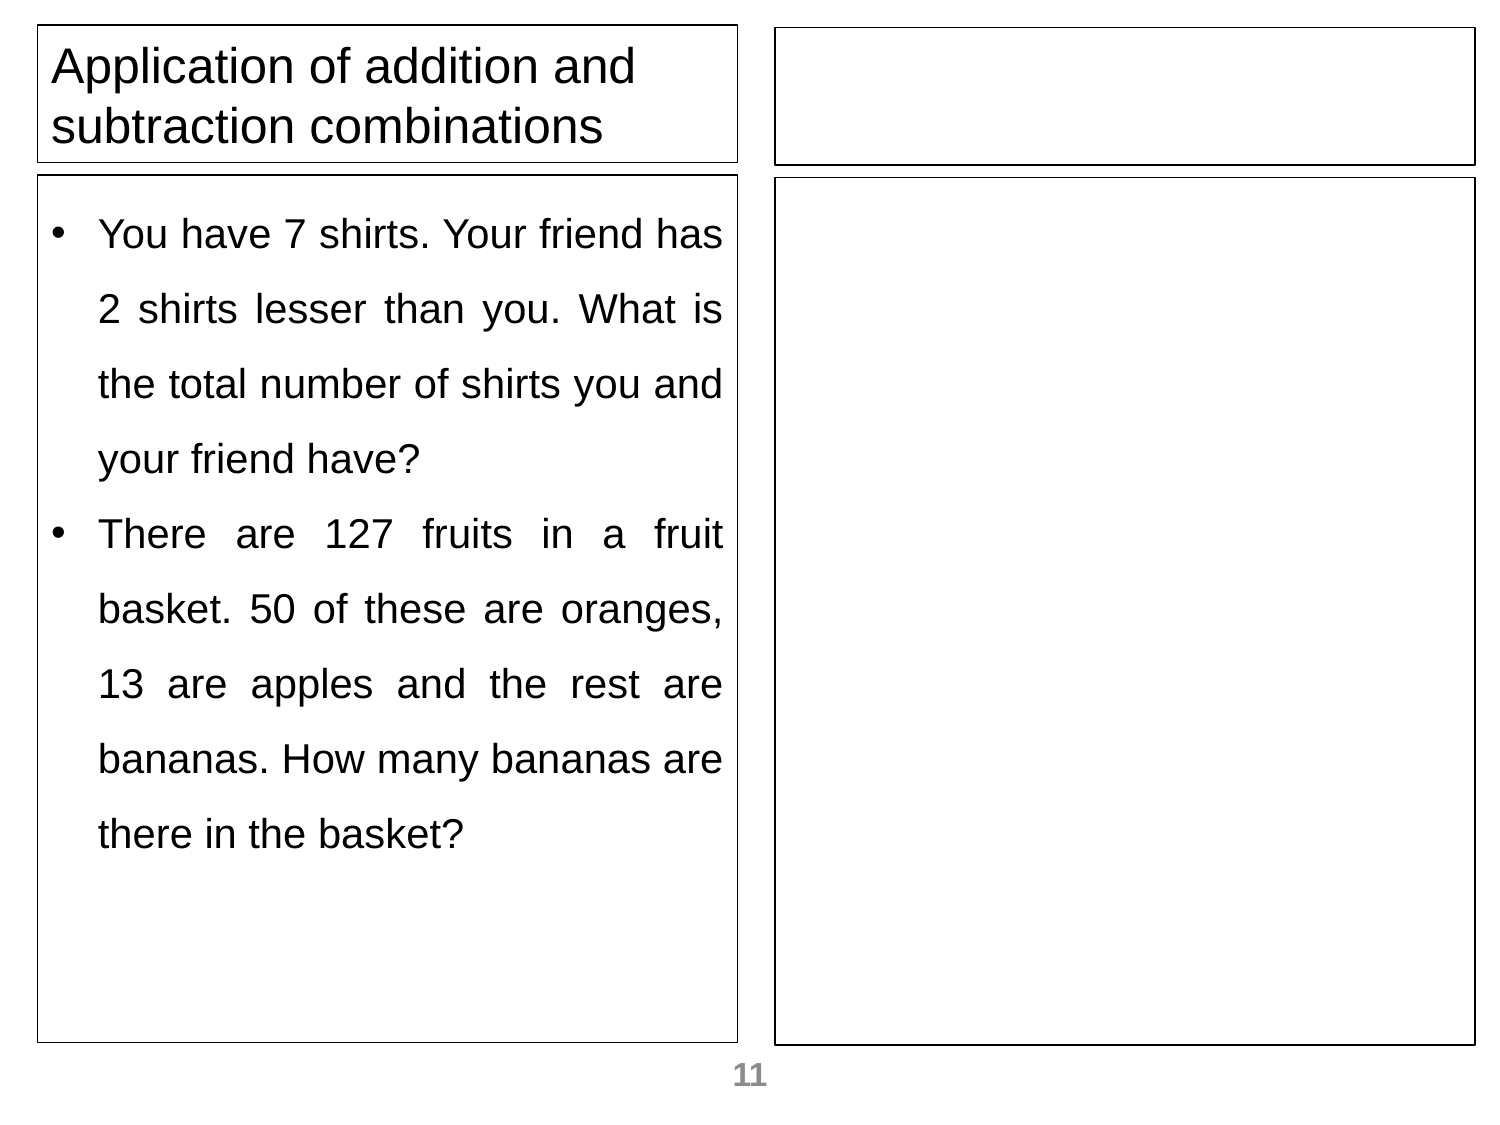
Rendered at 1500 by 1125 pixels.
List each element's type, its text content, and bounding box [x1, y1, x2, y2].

slide_number 11 [512, 1042, 988, 1103]
text_box [774, 27, 1475, 165]
text_box [738, 199, 747, 788]
text_box You have 7 shirts. Your friend has 2 shirts lesser than you. What is the total number of shirts you and your friend have? There are 127 fruits in a fruit basket. 50 of these are oranges, 13 are apples and the rest are bananas. How many bananas are there in the basket? [37, 174, 738, 1043]
text_box Application of addition and subtraction combinations [37, 24, 738, 163]
text_box [1475, 201, 1484, 791]
text_box [774, 177, 1475, 1046]
